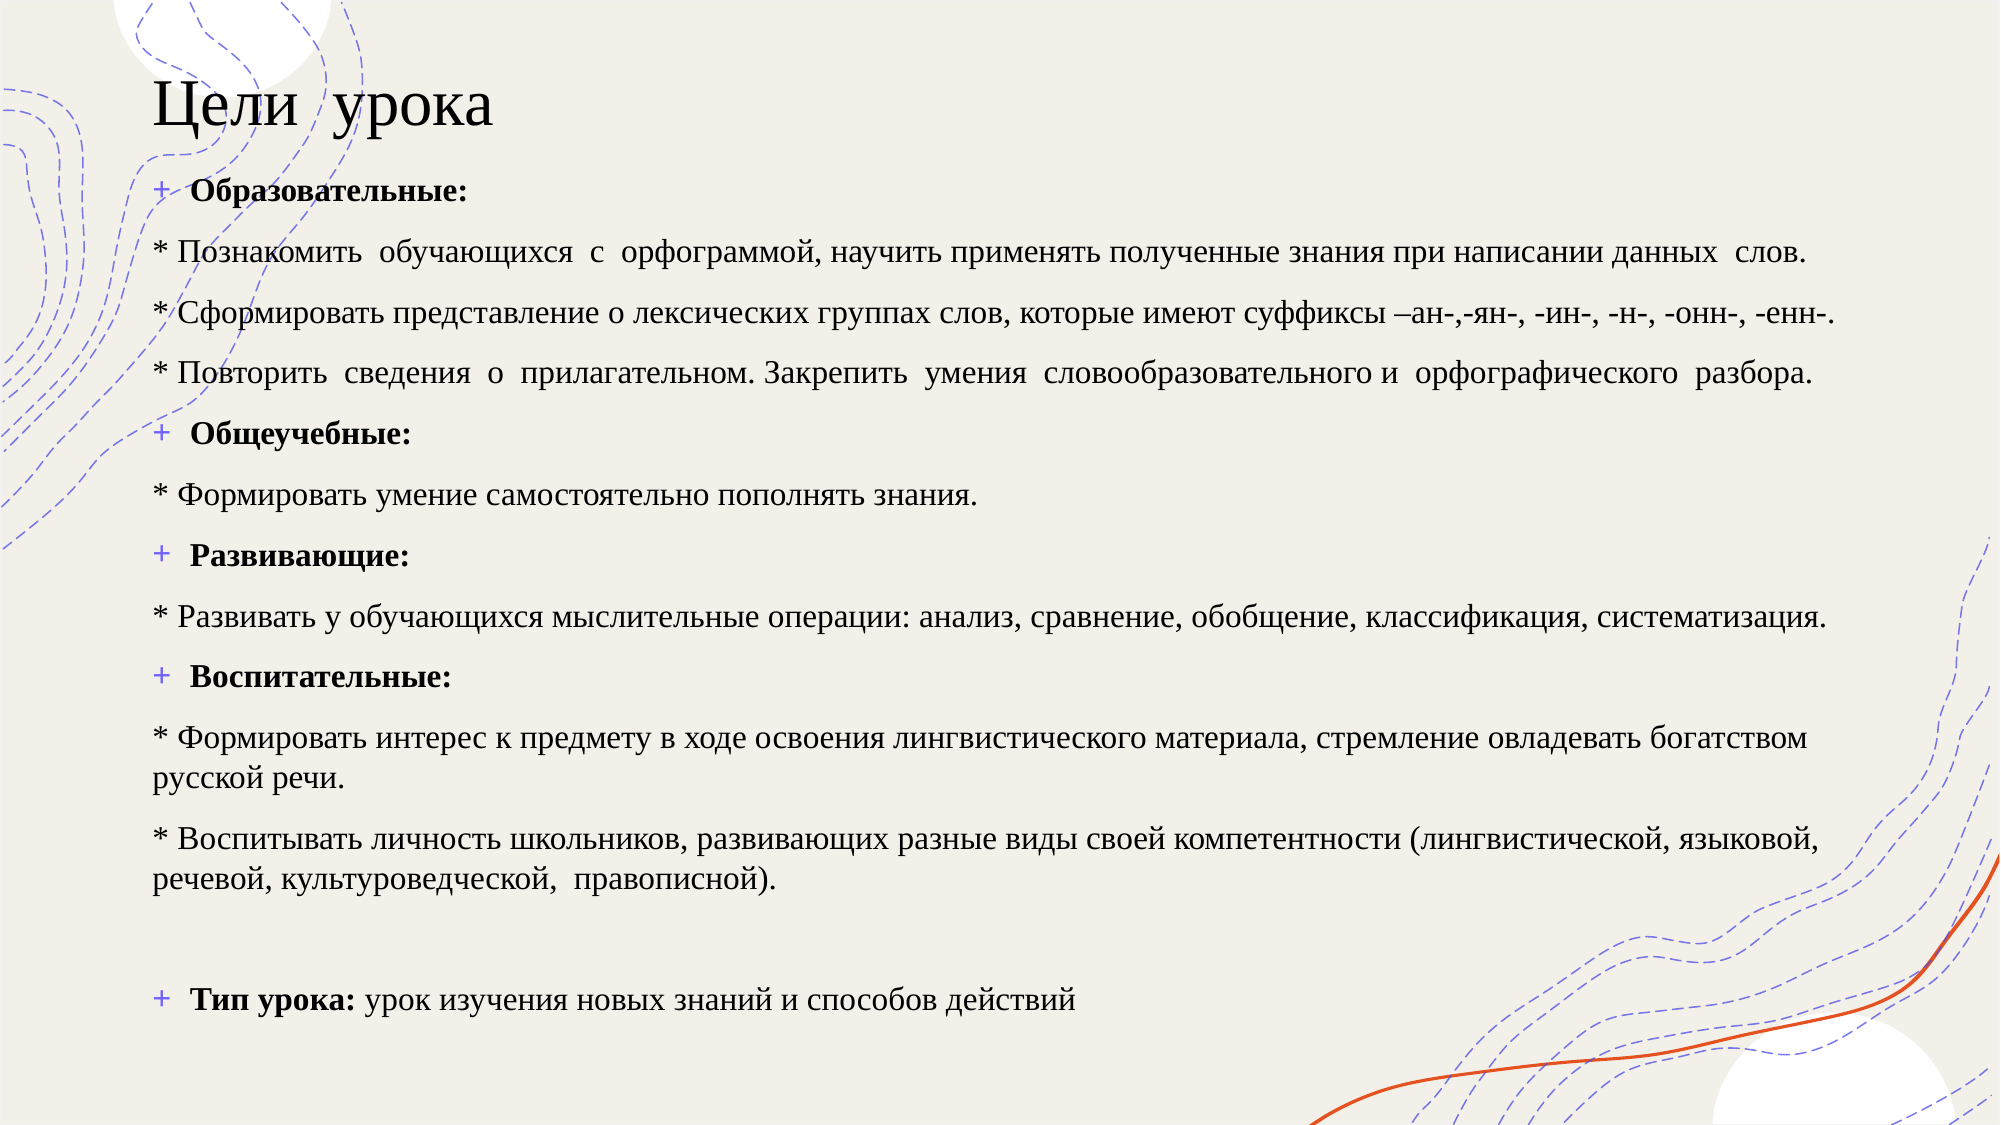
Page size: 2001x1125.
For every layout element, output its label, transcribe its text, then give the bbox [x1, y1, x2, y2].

title Цели урока [137, 59, 1863, 137]
list Образовательные: * Познакомить обучающихся с орфограммой, научить применять полученные знания при написании данных слов. * Сформировать представление о лексических группах слов, которые имеют суффиксы –ан-,-ян-, -ин-, -н-, -онн-, -енн-. * Повторить сведения о прилагательном. Закрепить умения словообразовательного и орфографического разбора. Общеучебные: * Формировать умение самостоятельно пополнять знания. Развивающие: * Развивать у обучающихся мыслительные операции: анализ, сравнение, обобщение, классификация, систематизация. Воспитательные: * Формировать интерес к предмету в ходе освоения лингвистического материала, стремление овладевать богатством русской речи. * Воспитывать личность школьников, развивающих разные виды своей компетентности (лингвистической, языковой, речевой, культуроведческой, правописной). Тип урока: урок изучения новых знаний и способов действий [137, 160, 1930, 1065]
